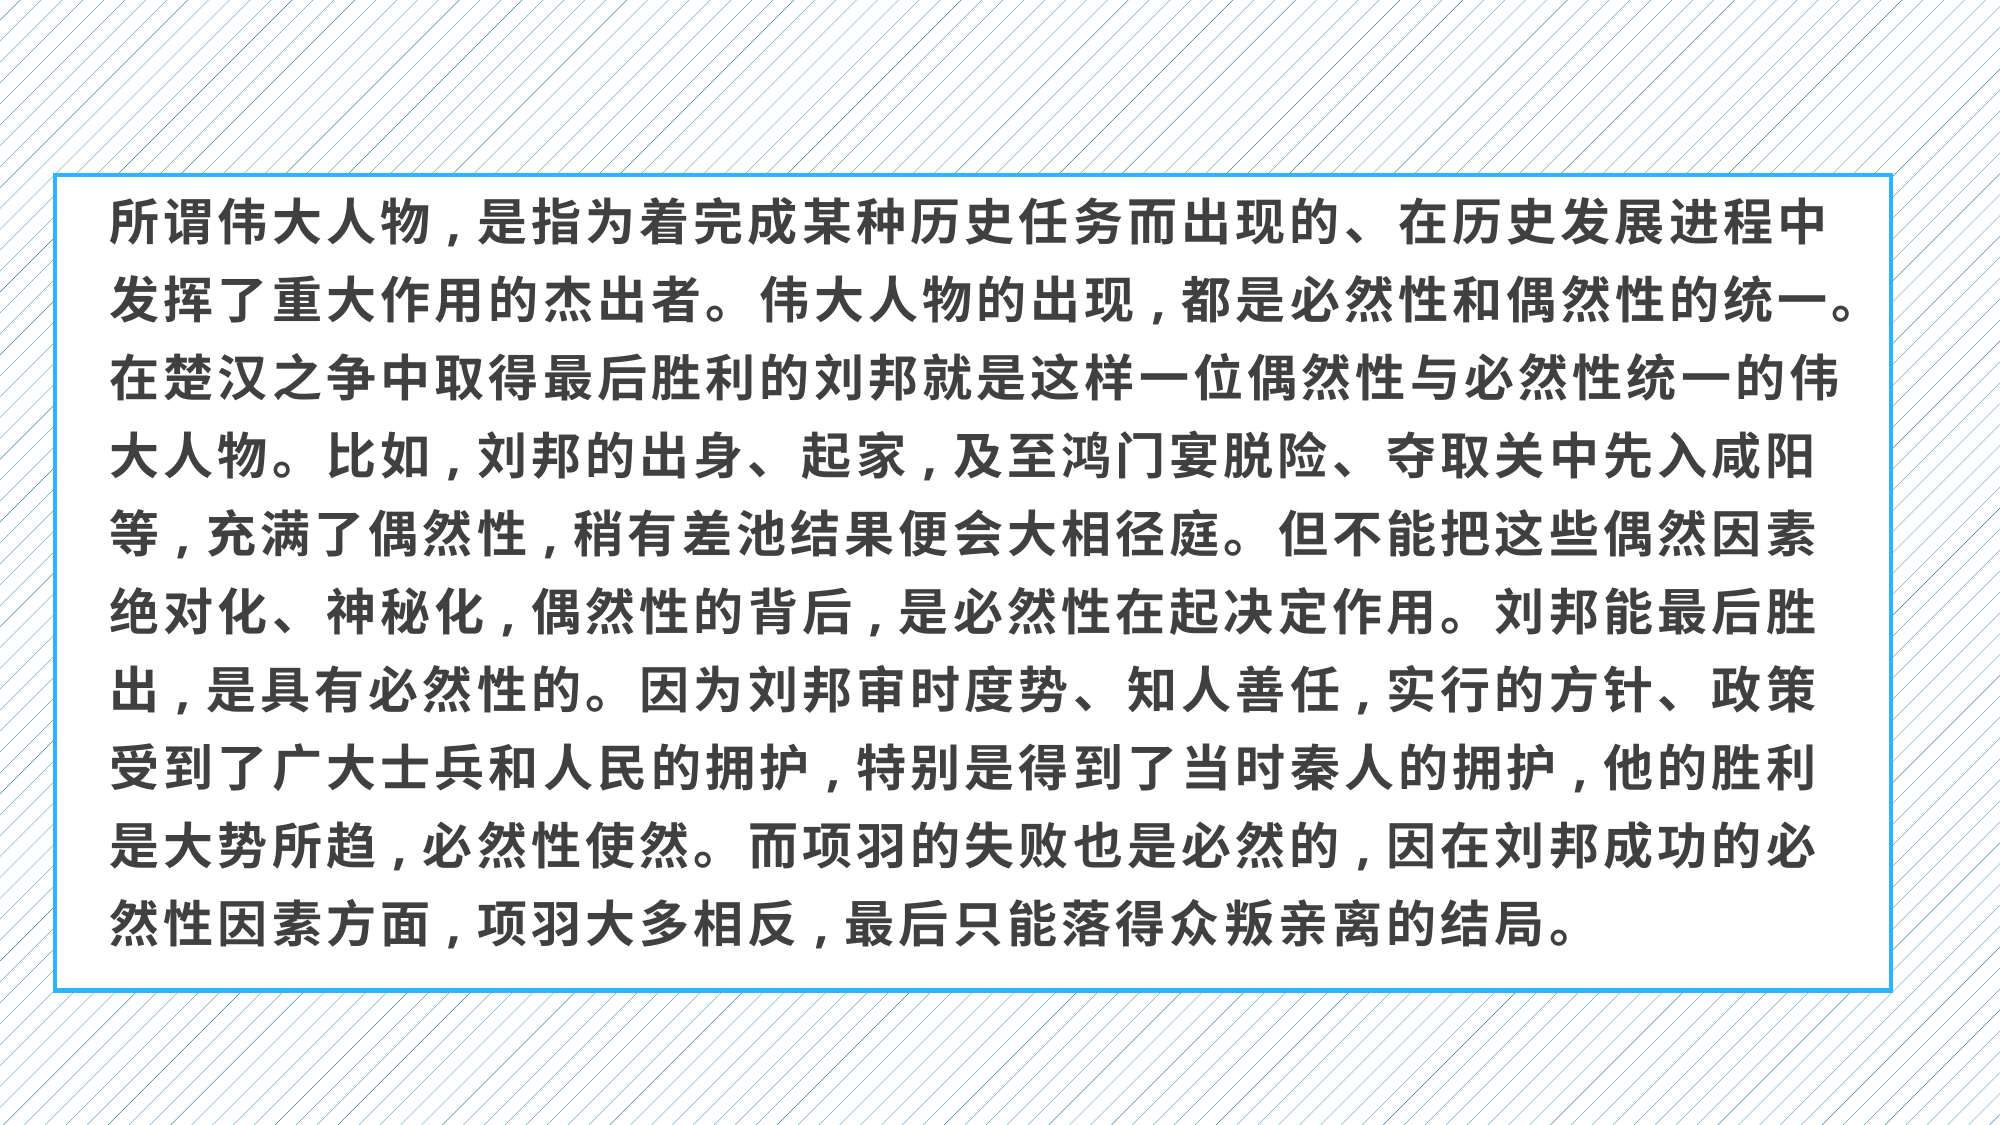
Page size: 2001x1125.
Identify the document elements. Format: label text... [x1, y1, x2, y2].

text_box 所谓伟大人物,是指为着完成某种历史任务而出现的、在历史发展进程中发挥了重大作用的杰出者。伟大人物的出现,都是必然性和偶然性的统一。在楚汉之争中取得最后胜利的刘邦就是这样一位偶然性与必然性统一的伟大人物。比如,刘邦的出身、起家,及至鸿门宴脱险、夺取关中先入咸阳等,充满了偶然性,稍有差池结果便会大相径庭。但不能把这些偶然因素绝对化、神秘化,偶然性的背后,是必然性在起决定作用。刘邦能最后胜出,是具有必然性的。因为刘邦审时度势、知人善任,实行的方针、政策受到了广大士兵和人民的拥护,特别是得到了当时秦人的拥护,他的胜利是大势所趋,必然性使然。而项羽的失败也是必然的,因在刘邦成功的必然性因素方面,项羽大多相反,最后只能落得众叛亲离的结局。 [99, 224, 1861, 900]
text_box [54, 174, 1892, 992]
text_box [0, 0, 2000, 1125]
